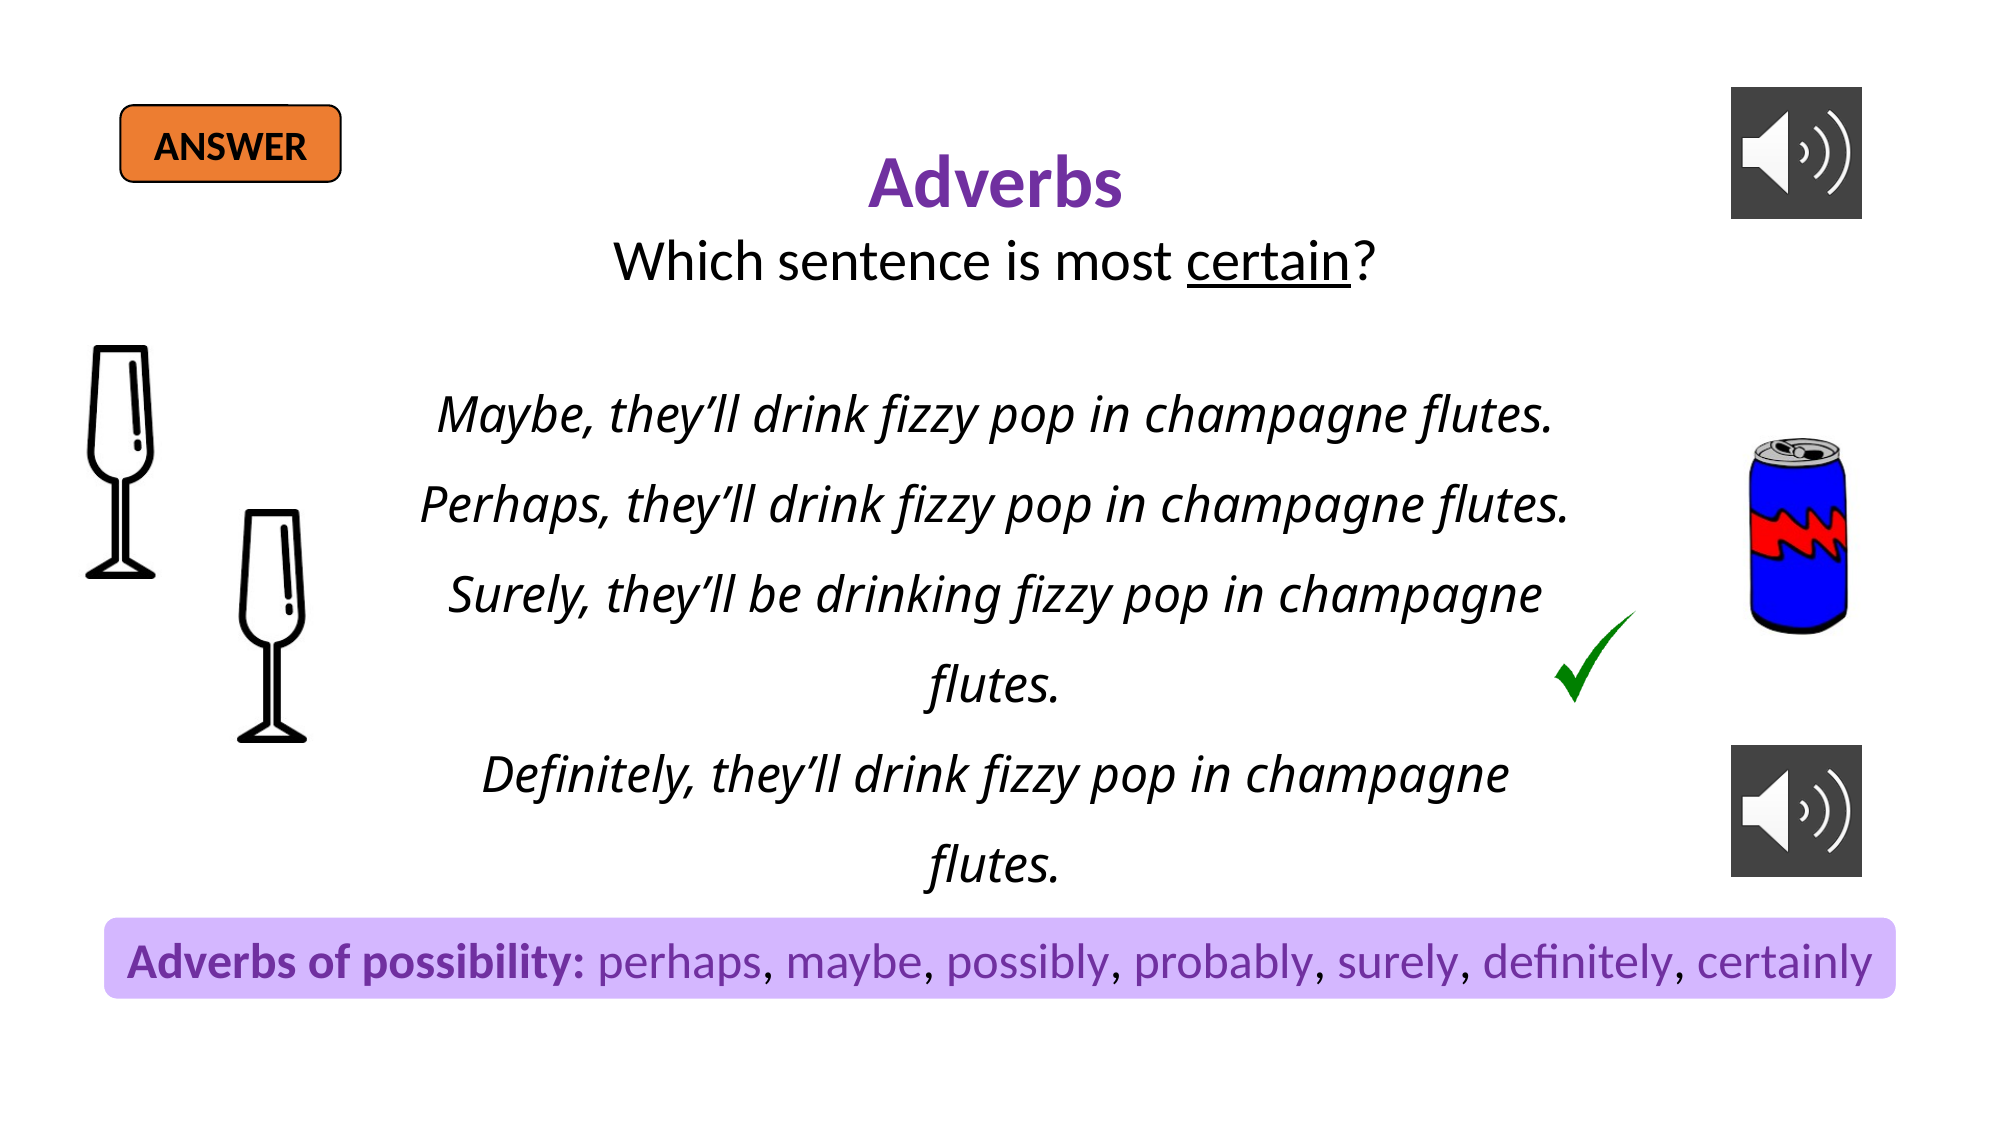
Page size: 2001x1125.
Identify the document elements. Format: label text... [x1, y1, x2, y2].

picture [1710, 435, 1980, 638]
picture [3, 345, 389, 743]
picture [1729, 86, 1864, 220]
text_box ANSWER [119, 104, 342, 183]
picture [1554, 610, 1636, 703]
text_box Adverbs of possibility: perhaps, maybe, possibly, probably, surely, definitely, certainly [102, 916, 1897, 1000]
text_box Maybe, they’ll drink fizzy pop in champagne flutes. Perhaps, they’ll drink fizzy pop in champagne flutes. Surely, they’ll be drinking fizzy pop in champagne flutes. Definitely, they’ll drink fizzy pop in champagne flutes. [397, 345, 1595, 901]
picture [1729, 744, 1864, 878]
text_box Adverbs Which sentence is most certain? [128, 124, 1864, 300]
